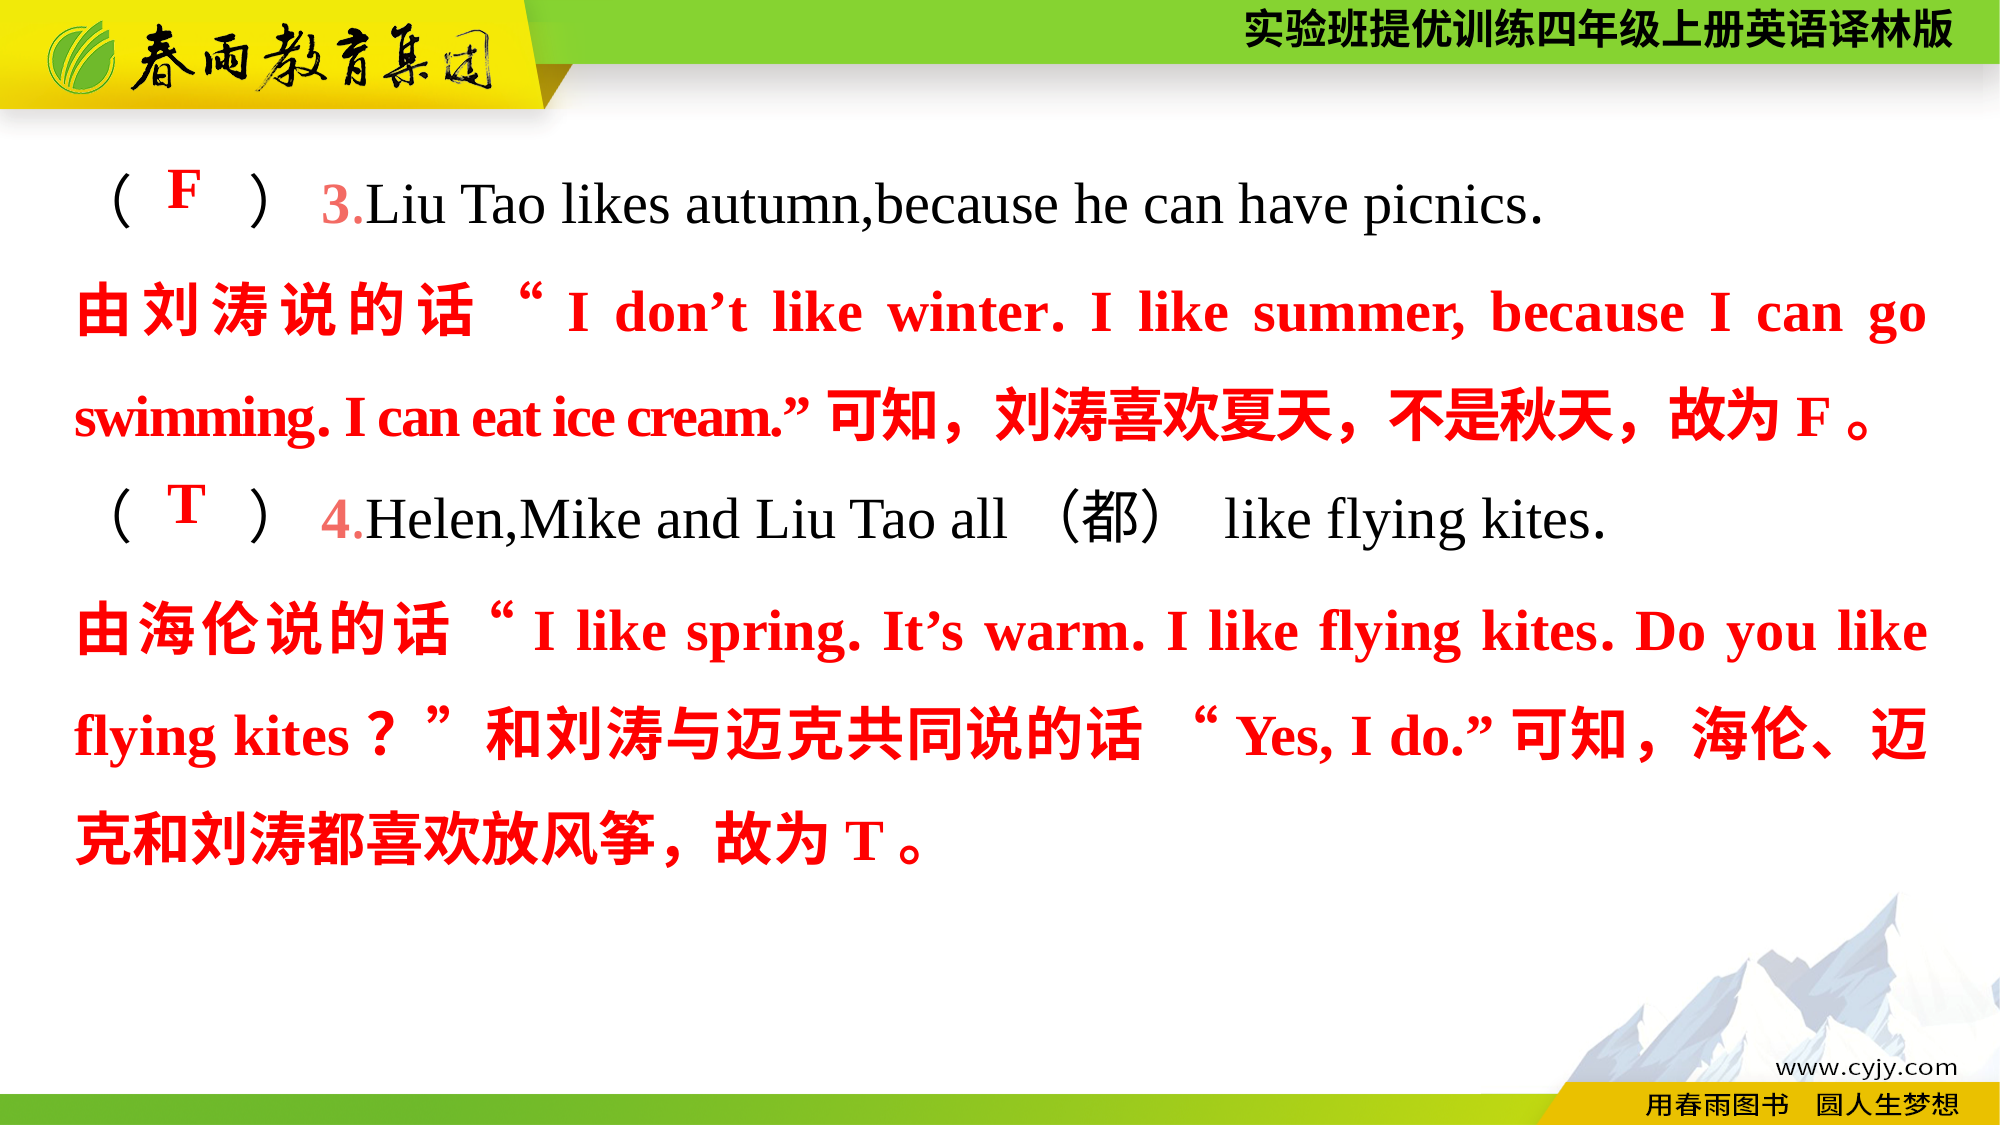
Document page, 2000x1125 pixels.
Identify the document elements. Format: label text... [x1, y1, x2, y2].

text_box 由刘涛说的话“I don’t like winter. I like summer, because I can go swimming. I can eat ice cream.”可知，刘涛喜欢夏天，不是秋天，故为F。 [59, 230, 1944, 456]
text_box T [153, 458, 222, 543]
list （ ）3.Liu Tao likes autumn,because he can have picnics. （ ）4.Helen,Mike and Liu Tao all（都） like flying kites. [59, 122, 1944, 230]
text_box F [152, 143, 219, 228]
list （ ）3.Liu Tao likes autumn,because he can have picnics. （ ）4.Helen,Mike and Liu Tao all（都） like flying kites. [59, 456, 1944, 549]
text_box 由海伦说的话“I like spring. It’s warm. I like flying kites. Do you like flying kites？”和刘涛与迈克共同说的话 “Yes, I do.”可知，海伦、迈克和刘涛都喜欢放风筝，故为T。 [59, 549, 1944, 880]
picture [0, 0, 2000, 1125]
